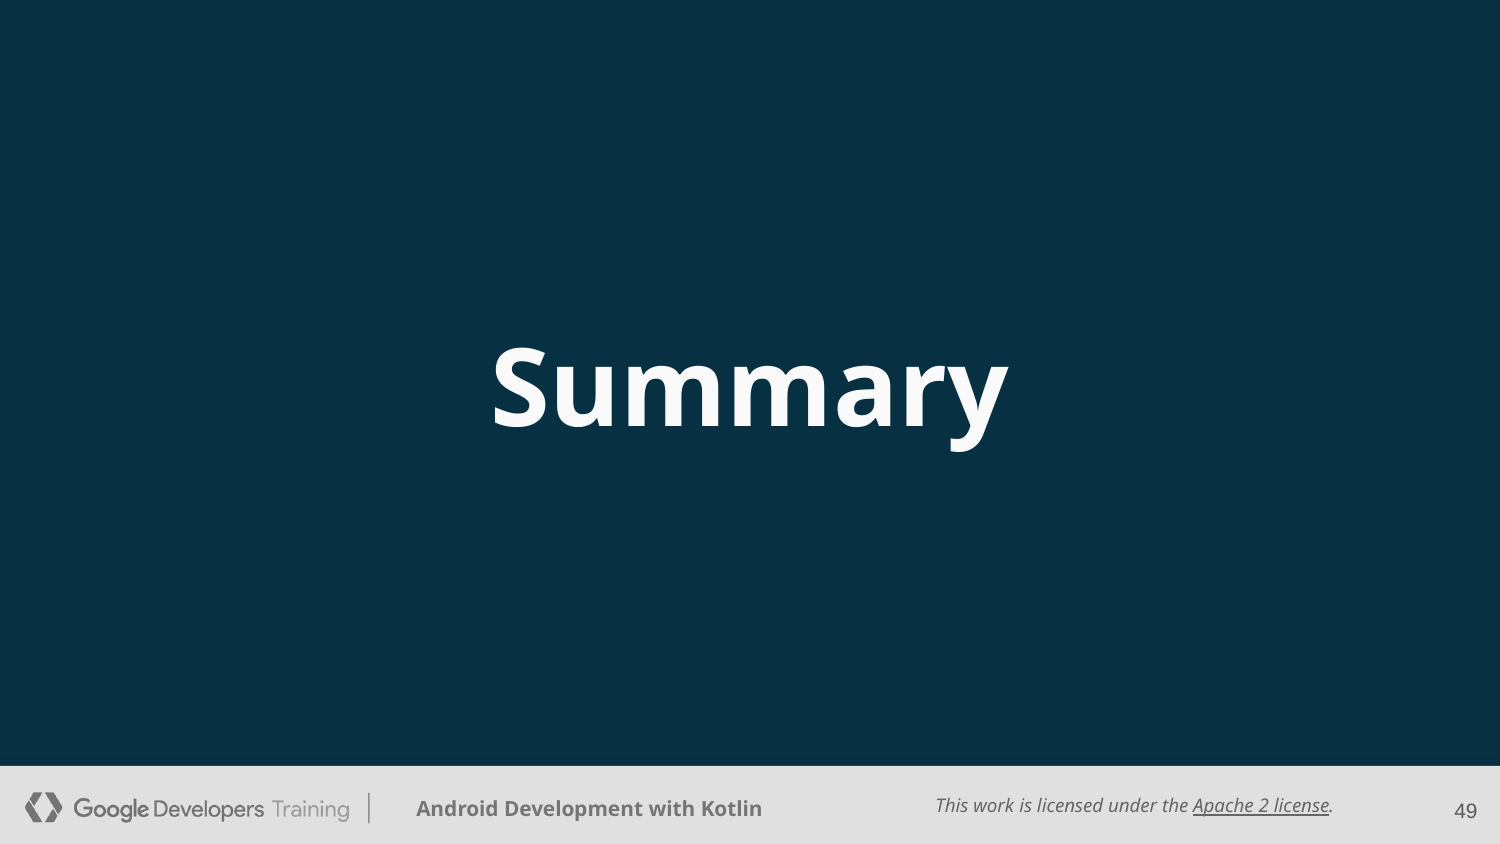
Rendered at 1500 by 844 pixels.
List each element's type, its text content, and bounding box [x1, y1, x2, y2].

slide_number ‹#› [1402, 777, 1493, 842]
text_box Summary [51, 0, 1449, 767]
picture [0, 0, 1500, 844]
